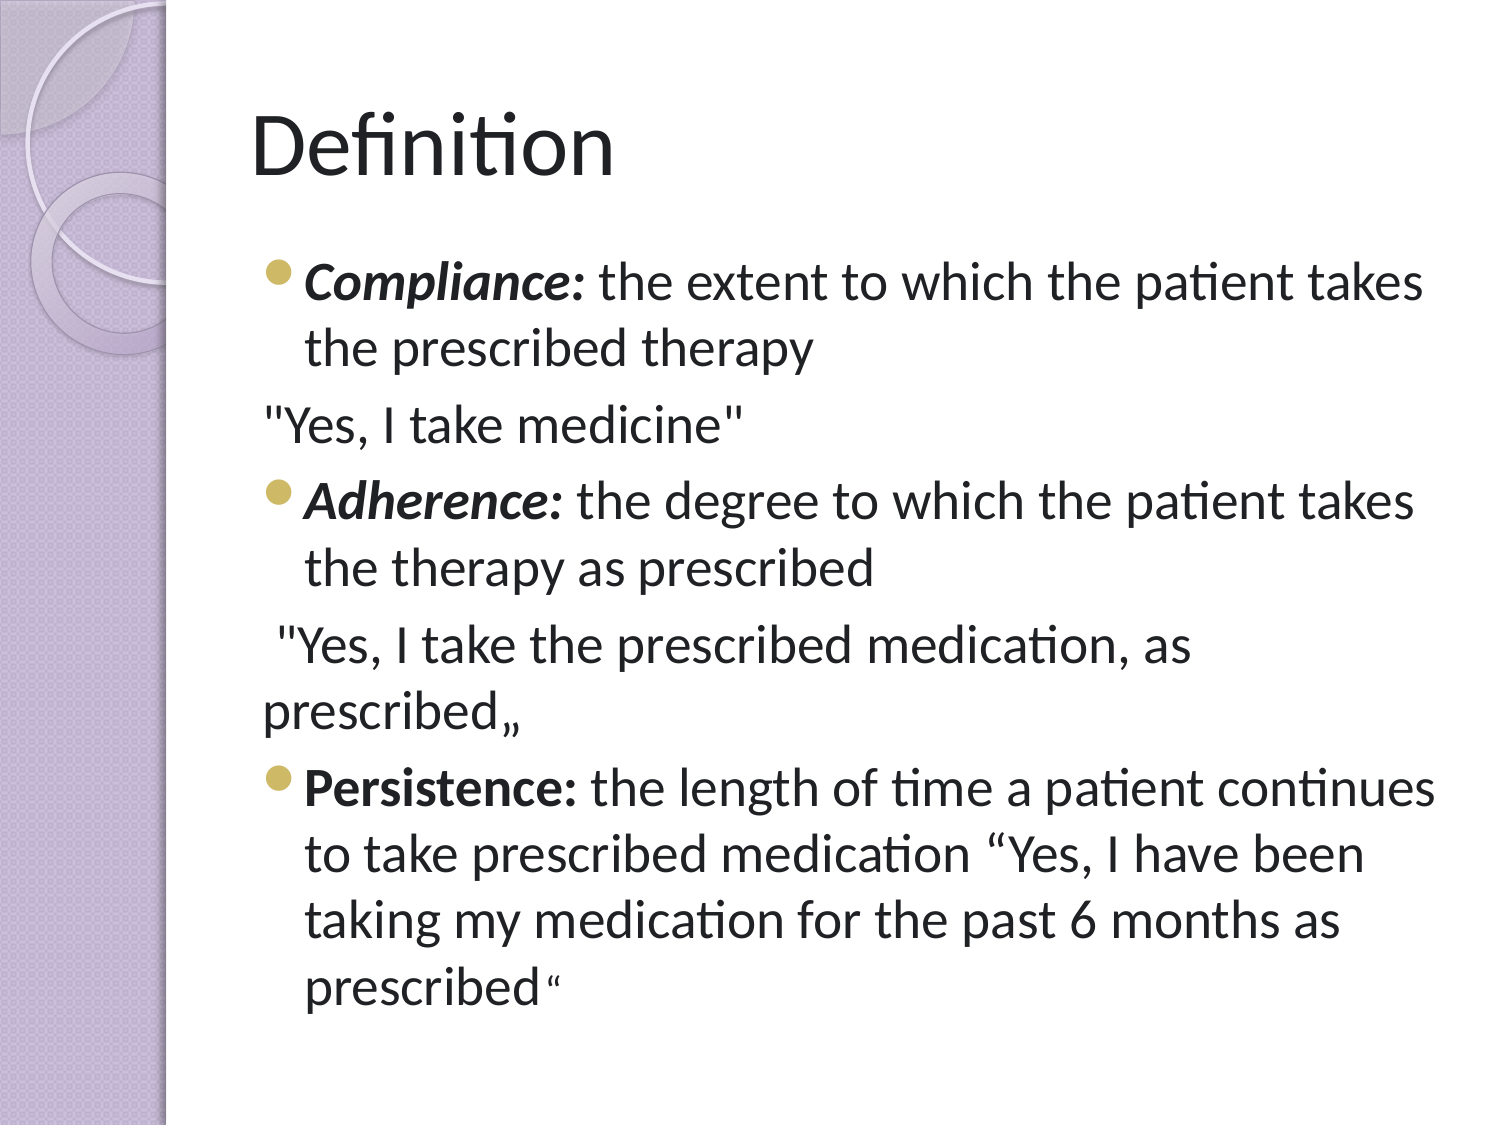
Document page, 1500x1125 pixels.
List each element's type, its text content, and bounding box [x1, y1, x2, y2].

list Compliance: the extent to which the patient takes the prescribed therapy "Yes, I take medicine" Adherence: the degree to which the patient takes the therapy as prescribed "Yes, I take the prescribed medication, as prescribed„ Persistence: the length of time a patient continues to take prescribed medication “Yes, I have been taking my medication for the past 6 months as prescribed “ [235, 237, 1466, 1025]
title Definition [235, 45, 1466, 233]
